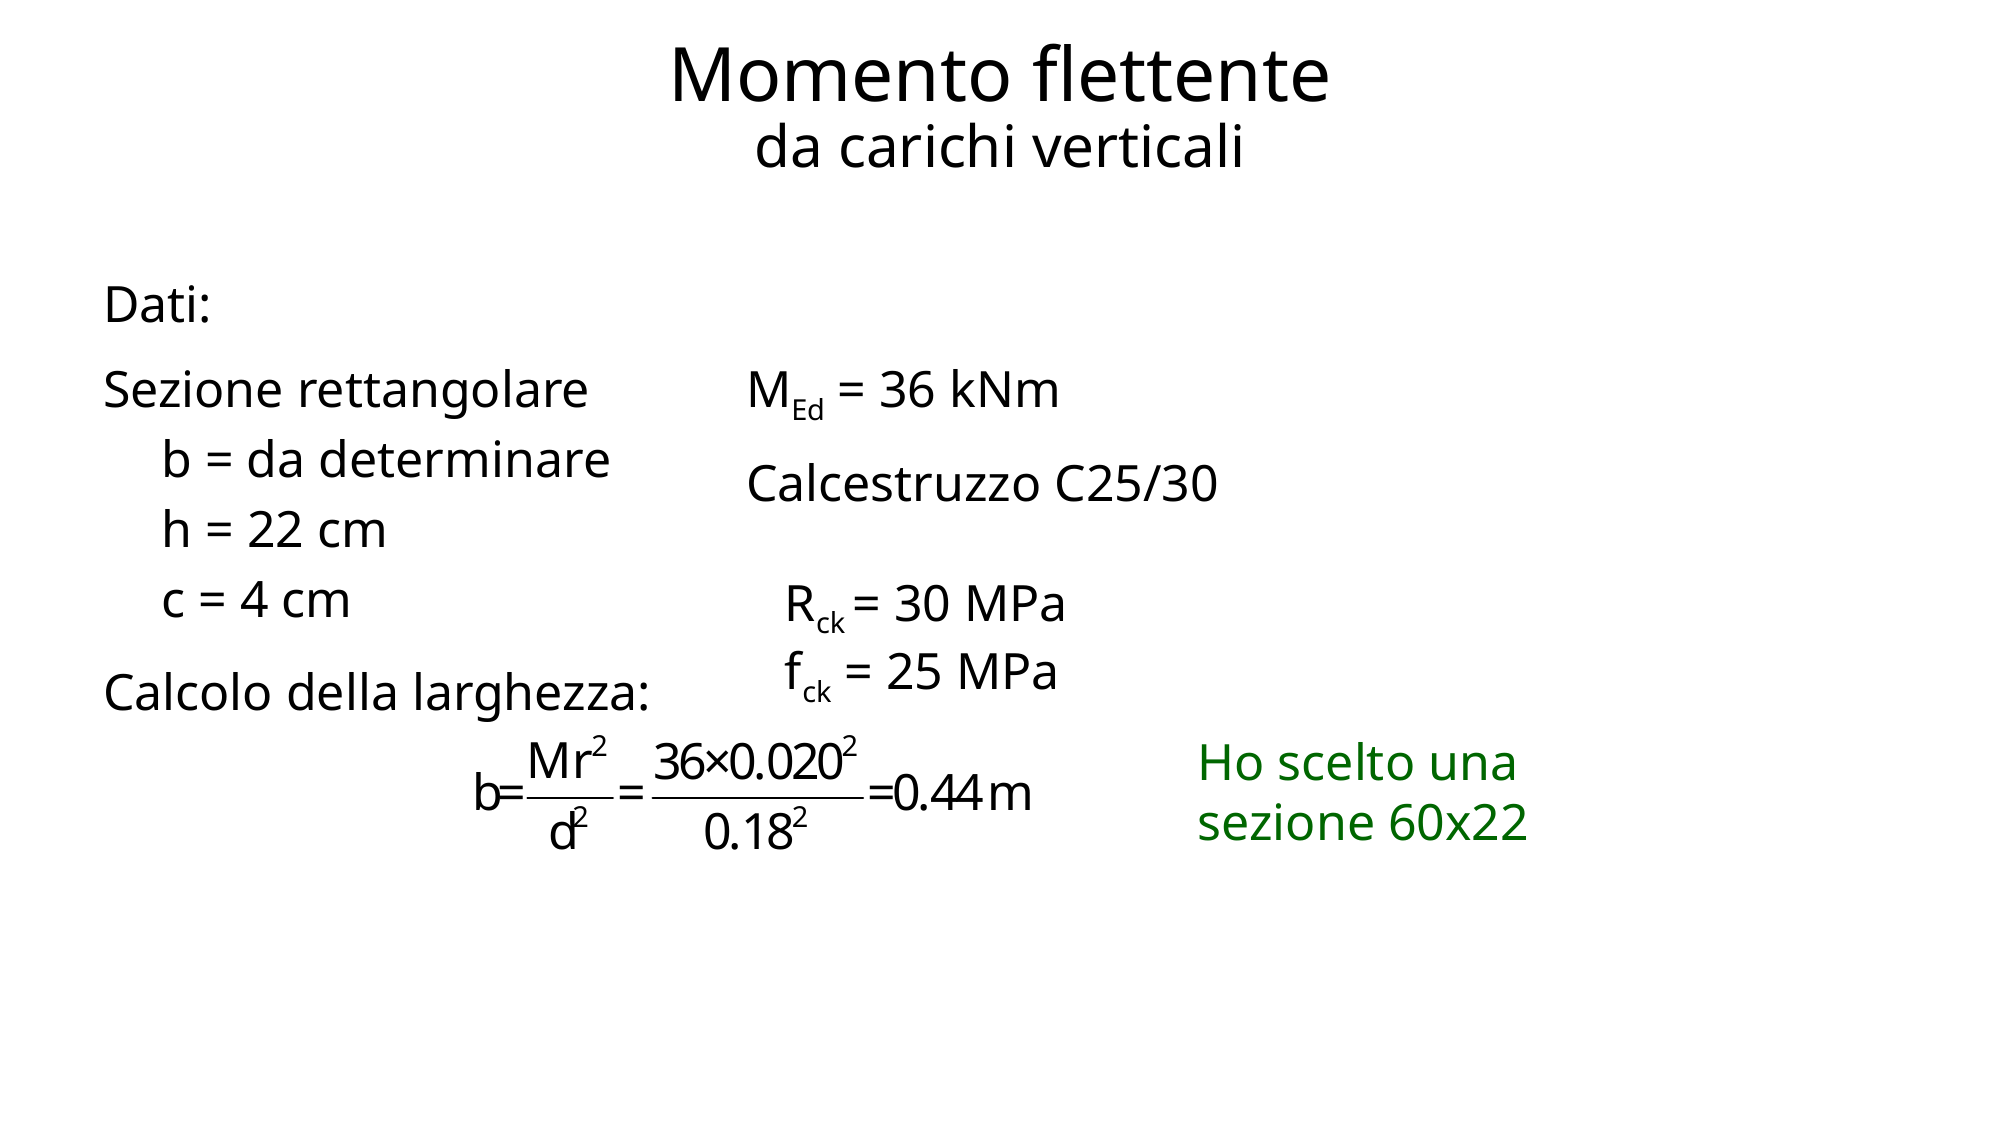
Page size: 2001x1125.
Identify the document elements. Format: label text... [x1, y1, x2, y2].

title Momento flettente da carichi verticali [137, 0, 1863, 218]
text_box Ho scelto una sezione 60x22 [1182, 723, 1642, 858]
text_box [88, 653, 1329, 855]
text_box Dati: Sezione rettangolare b = da determinare h = 22 cm c = 4 cm [88, 265, 659, 636]
text_box MEd = 36 kNm Calcestruzzo C25/30 Rck = 30 MPa fck = 25 MPa [731, 265, 1301, 653]
